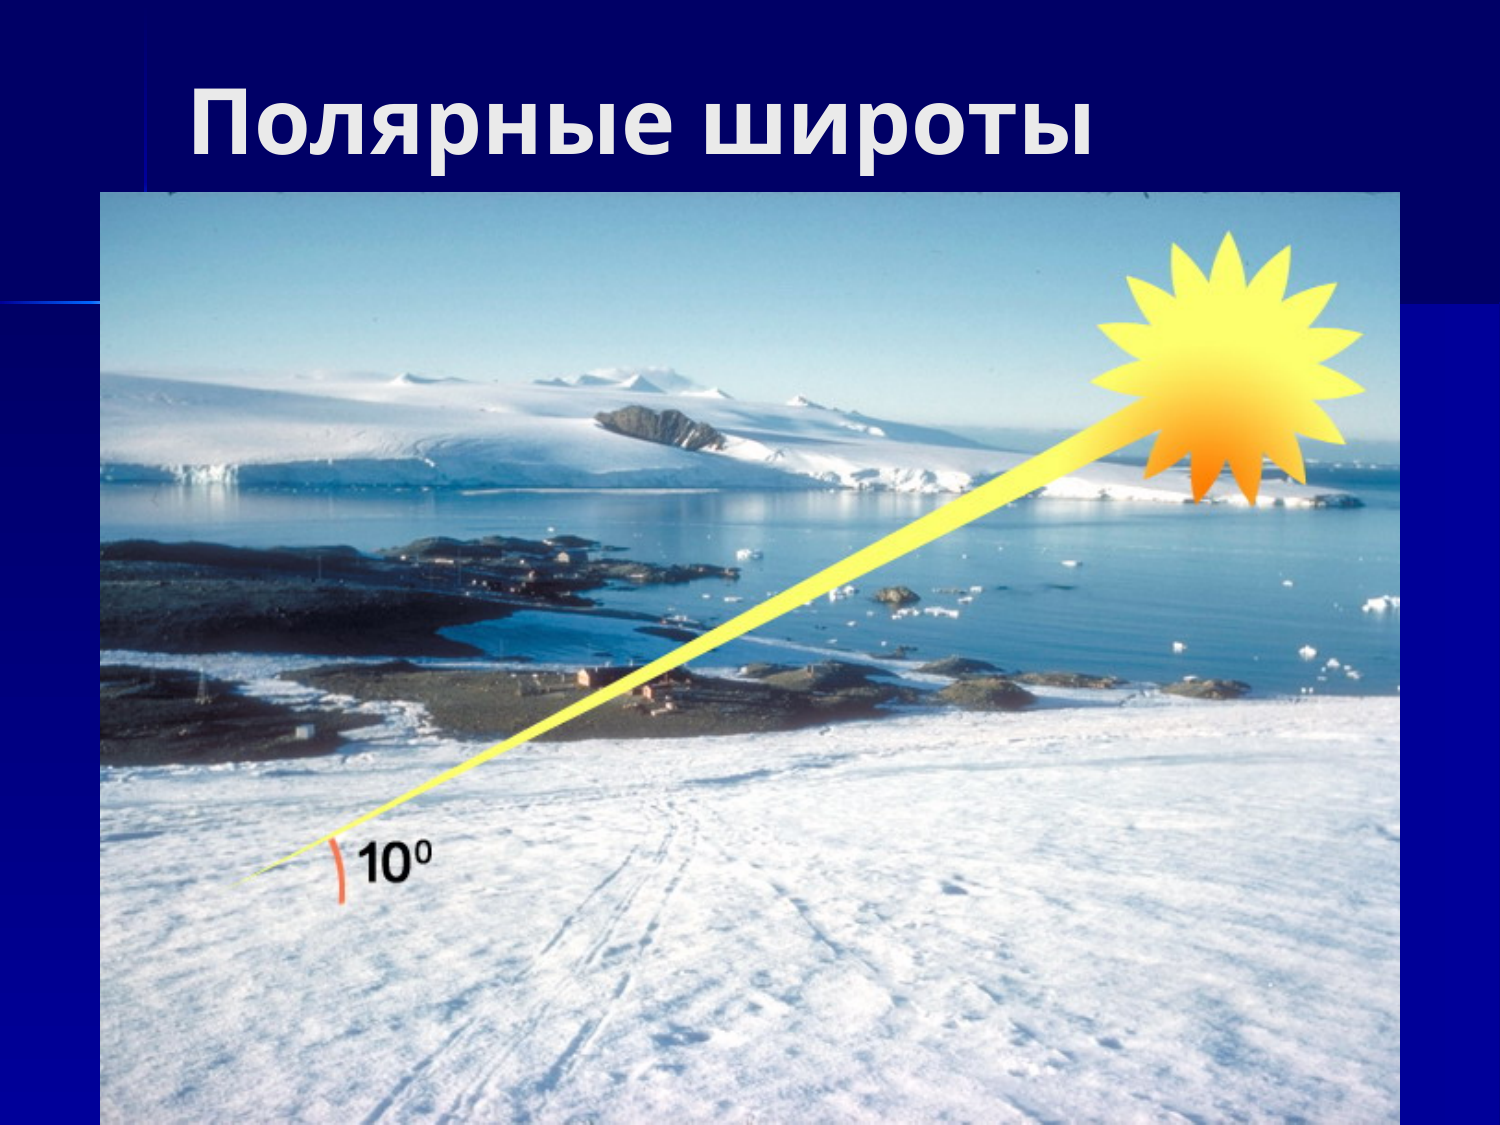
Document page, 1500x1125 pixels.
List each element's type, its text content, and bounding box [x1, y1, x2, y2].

picture [99, 192, 1400, 1125]
title Полярные широты [171, 0, 1409, 235]
